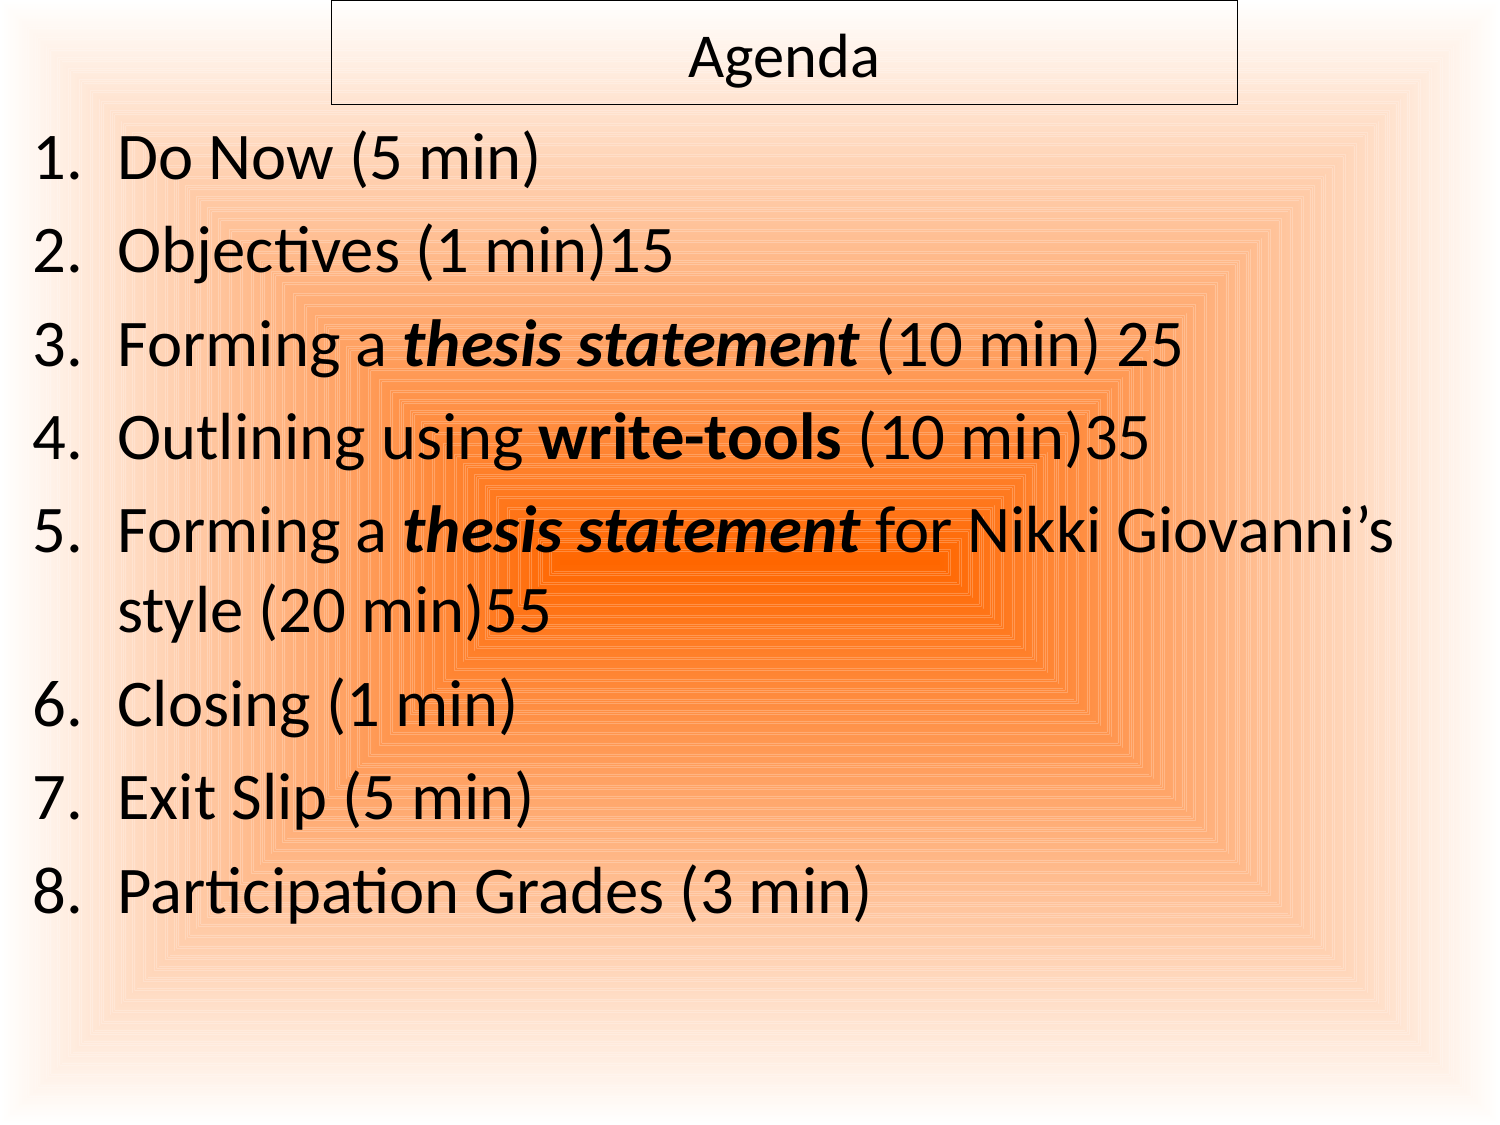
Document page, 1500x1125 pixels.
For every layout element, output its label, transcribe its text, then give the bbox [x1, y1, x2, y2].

list Do Now (5 min) Objectives (1 min)15 Forming a thesis statement (10 min) 25 Outlining using write-tools (10 min)35 Forming a thesis statement for Nikki Giovanni’s style (20 min)55 Closing (1 min) Exit Slip (5 min) Participation Grades (3 min) [0, 104, 1500, 1125]
text_box Agenda [331, 0, 1238, 105]
